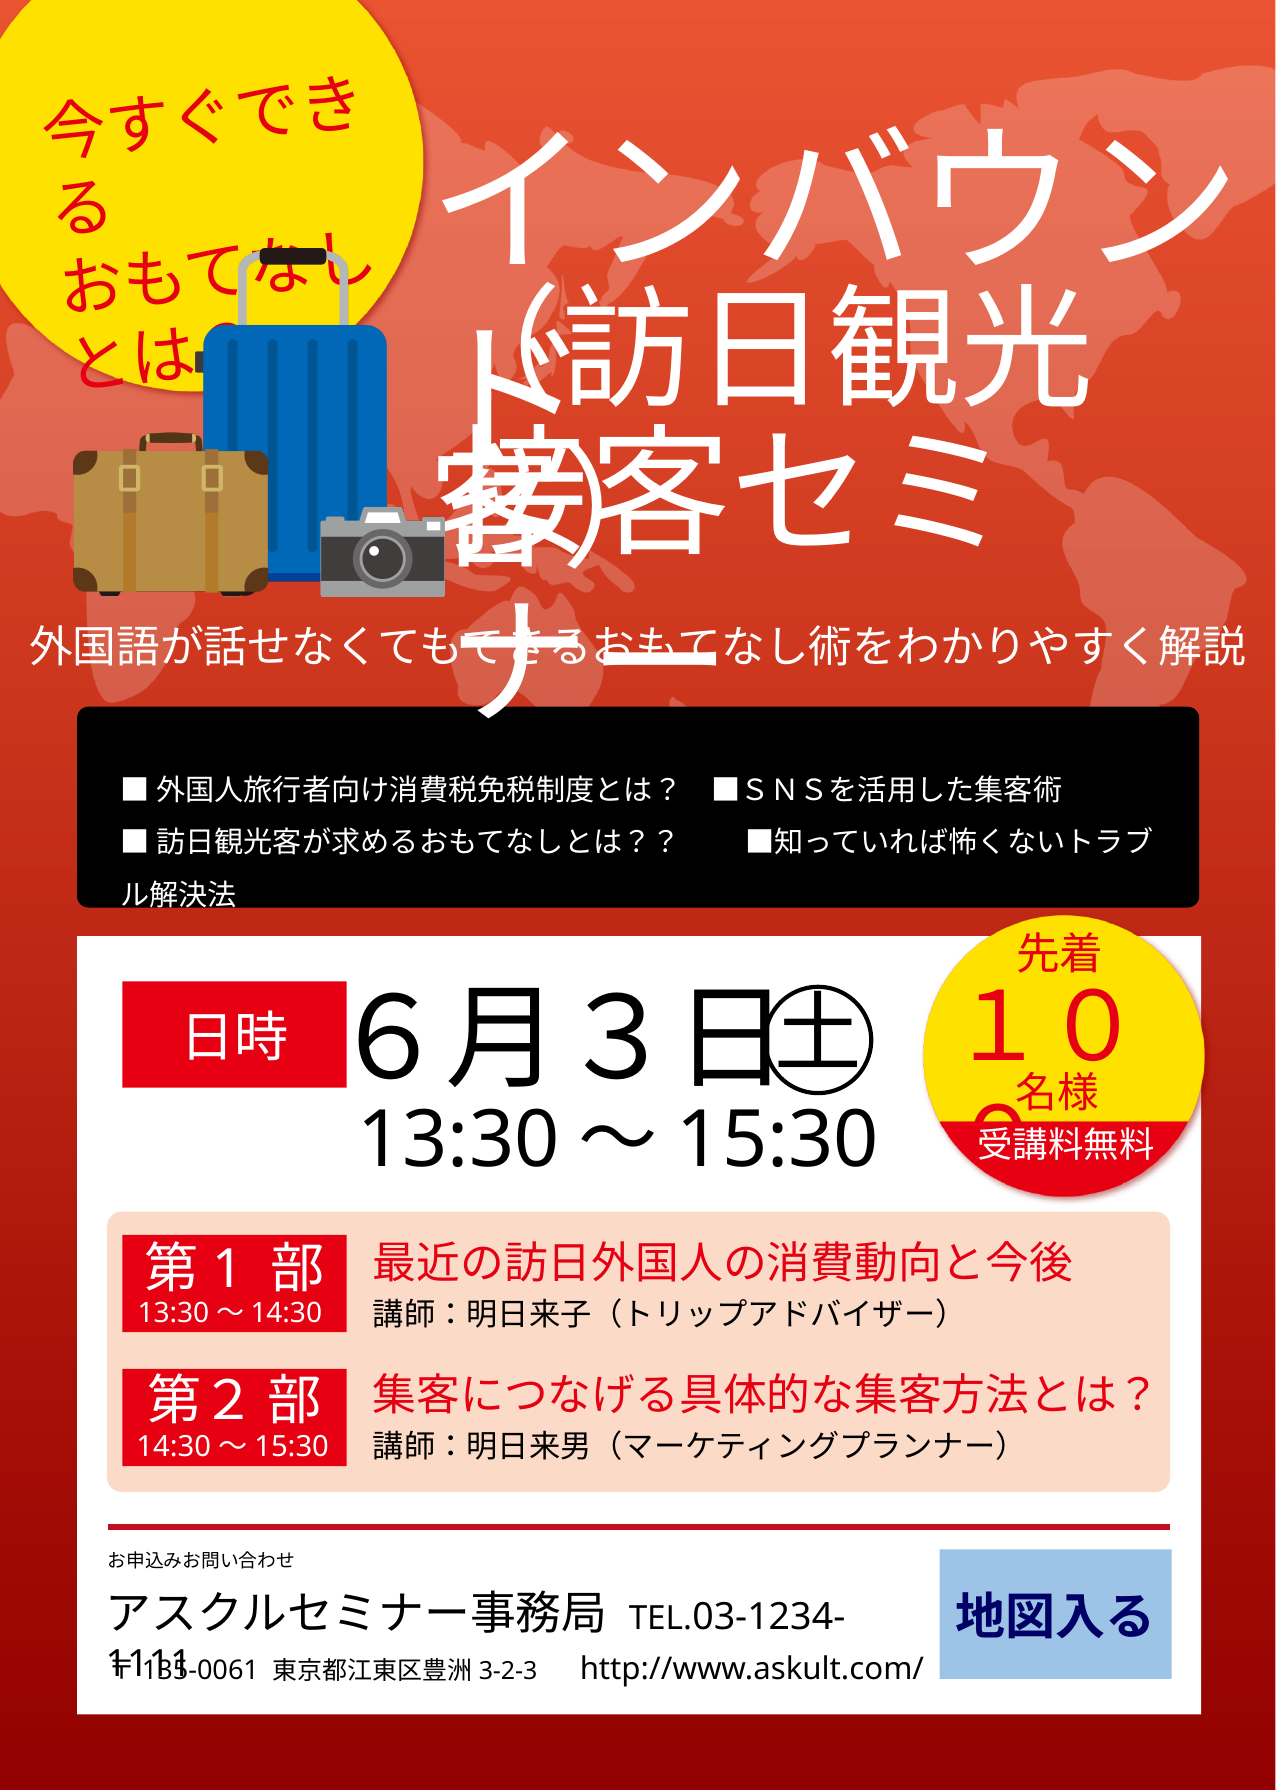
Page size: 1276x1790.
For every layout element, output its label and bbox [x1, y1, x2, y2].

picture [0, 0, 1276, 1790]
text_box [142, 1364, 327, 1463]
text_box [142, 1233, 327, 1329]
